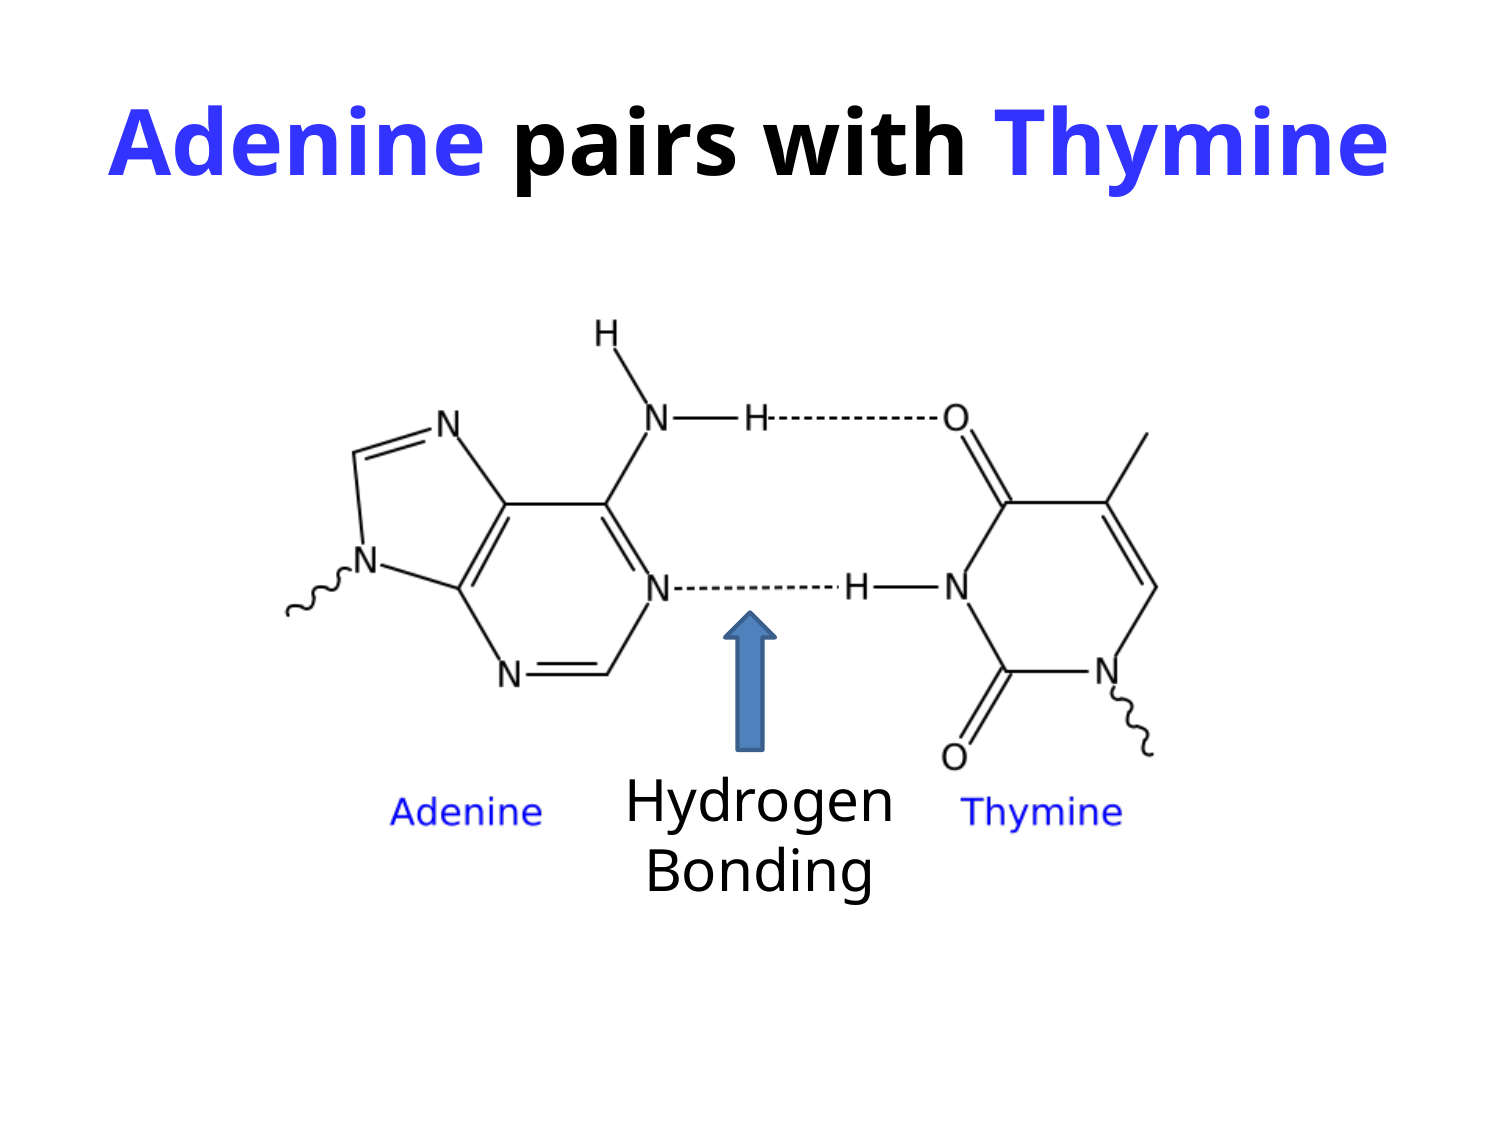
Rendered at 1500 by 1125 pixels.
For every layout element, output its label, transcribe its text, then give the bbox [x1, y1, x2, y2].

text_box Hydrogen Bonding [609, 860, 911, 911]
title Adenine pairs with Thymine [74, 44, 1426, 233]
picture [249, 287, 1299, 851]
